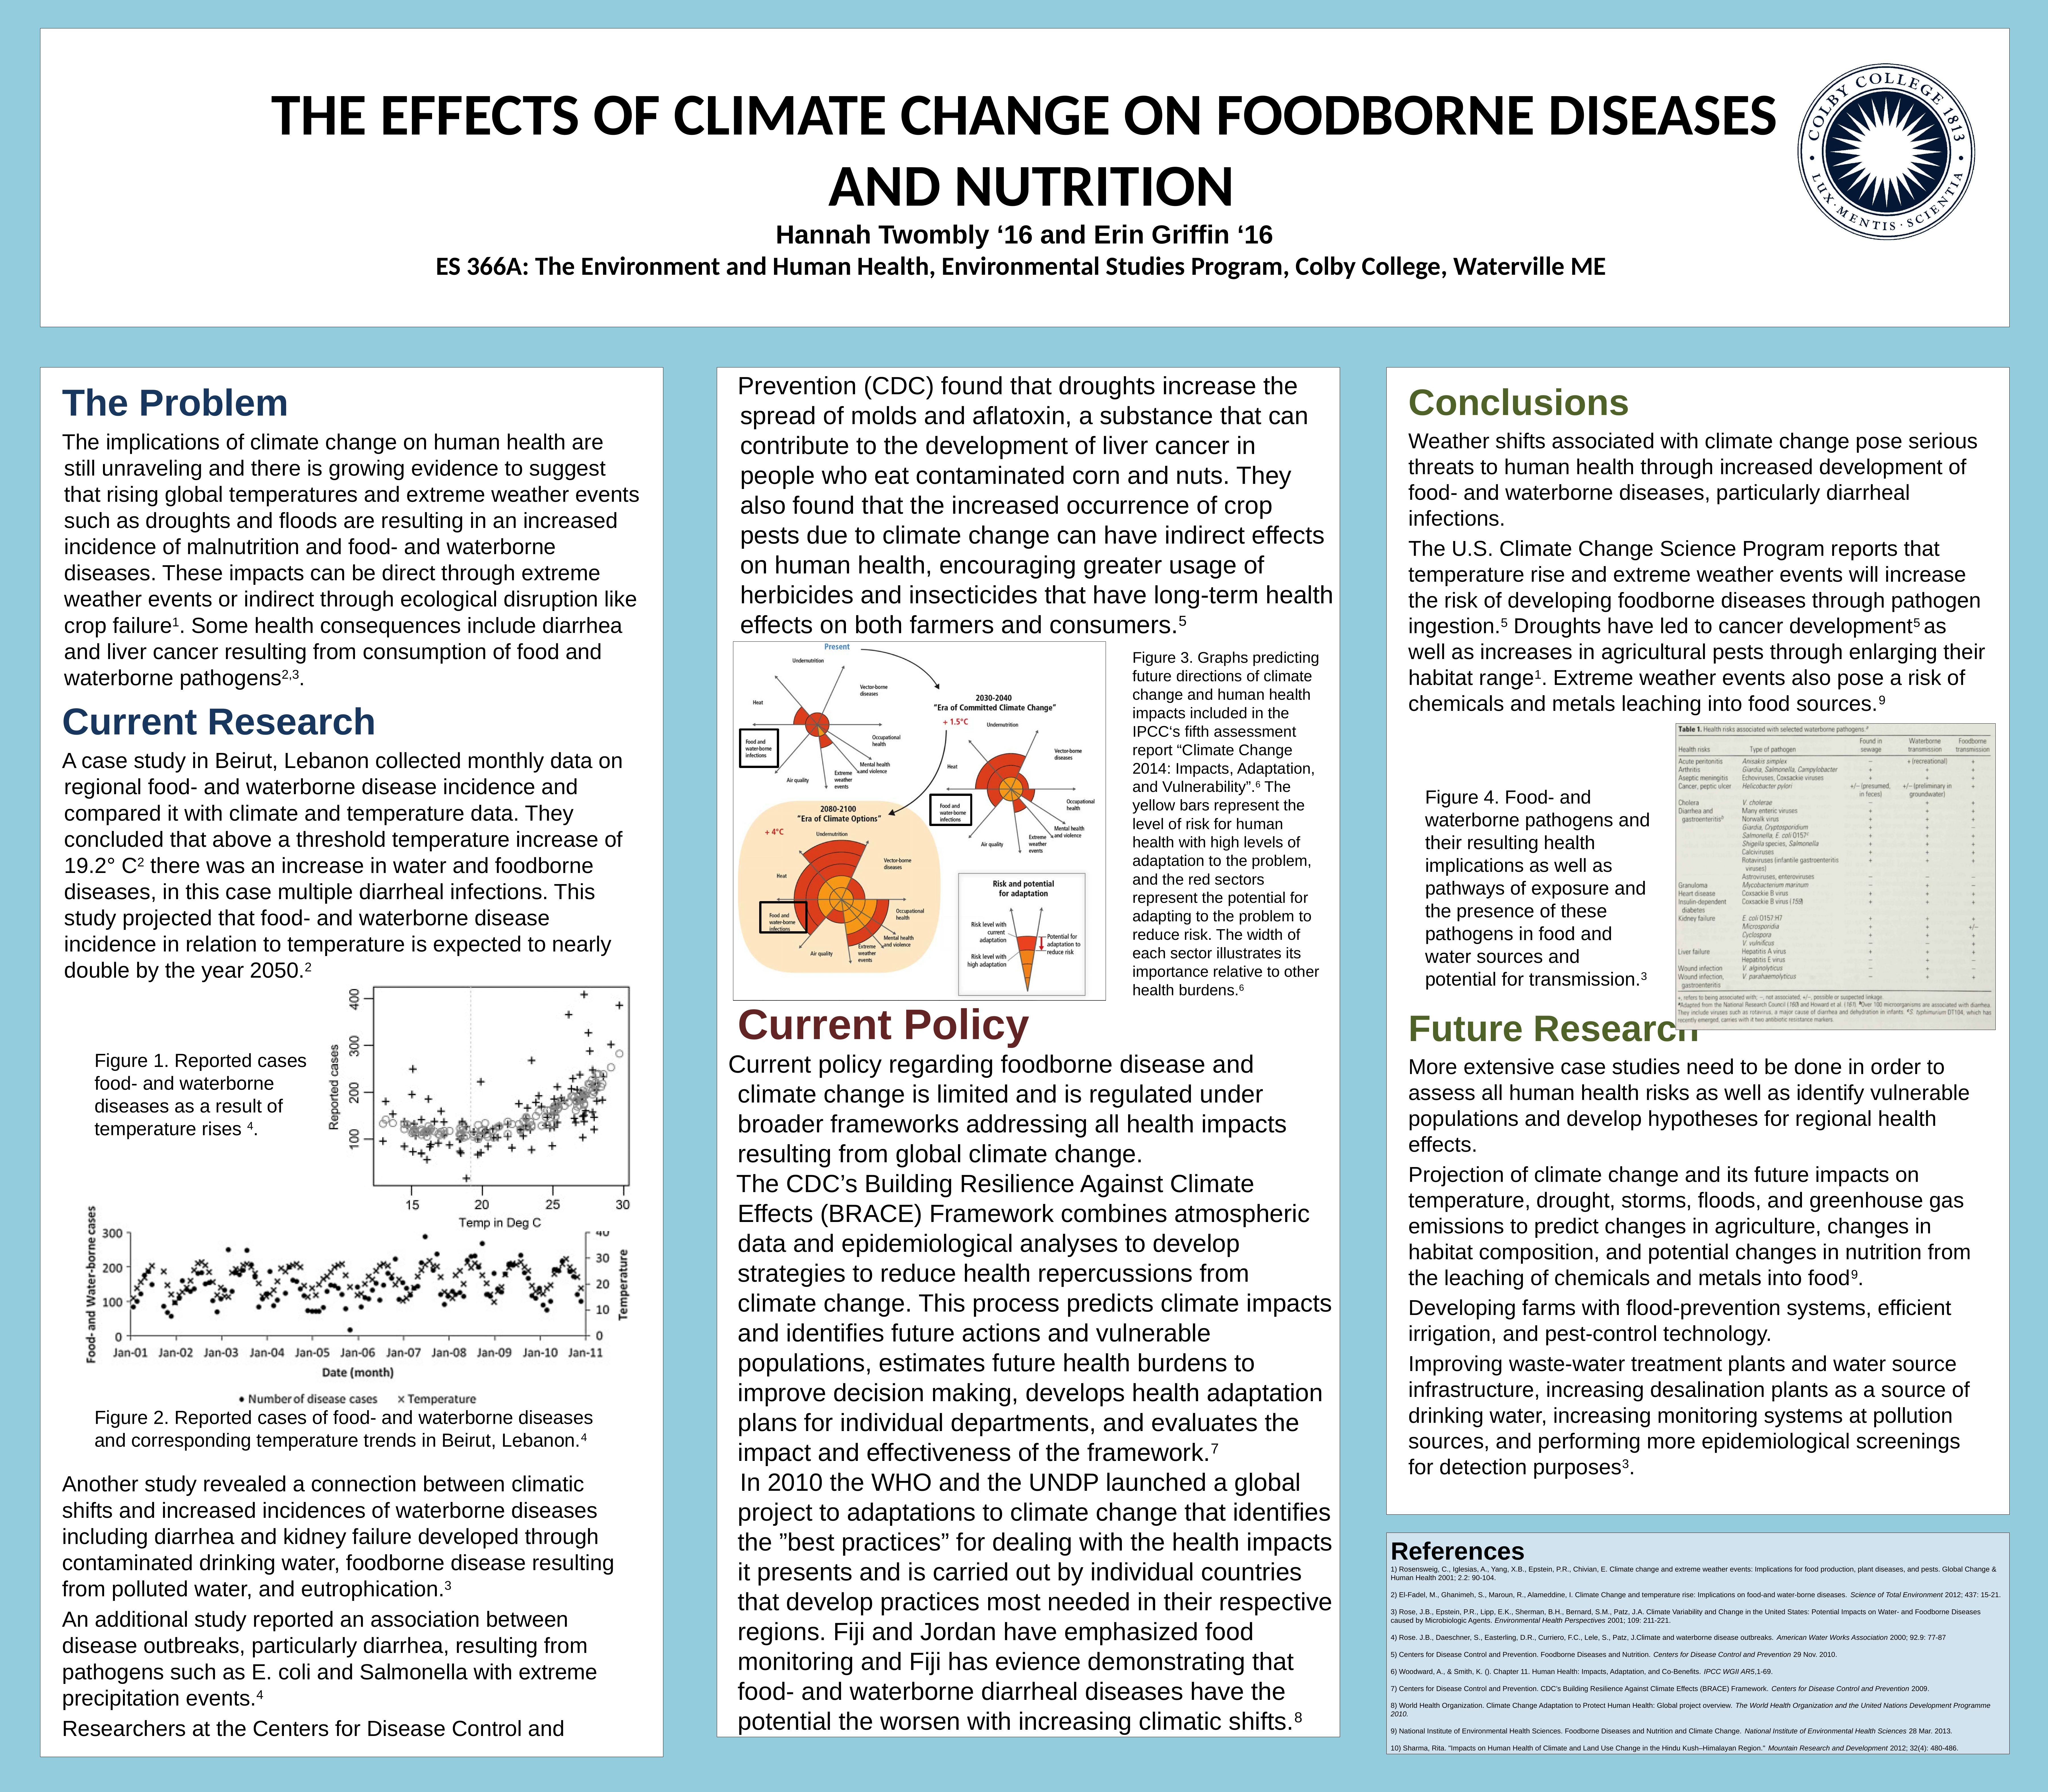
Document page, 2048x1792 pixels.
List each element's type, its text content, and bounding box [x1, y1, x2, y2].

picture [1676, 723, 1996, 1030]
text_box Figure 2. Reported cases of food- and waterborne diseases and corresponding temperature trends in Beirut, Lebanon.4 [90, 1410, 631, 1453]
picture [85, 984, 631, 1407]
text_box References 1) Rosensweig, C., Iglesias, A., Yang, X.B., Epstein, P.R., Chivian, E. Climate change and extreme weather events: Implications for food production, plant diseases, and pests. Global Change & Human Health 2001; 2.2: 90-104. 2) El-Fadel, M., Ghanimeh, S., Maroun, R., Alameddine, I. Climate Change and temperature rise: Implications on food-and water-borne diseases. Science of Total Environment 2012; 437: 15-21. 3) Rose, J.B., Epstein, P.R., Lipp, E.K., Sherman, B.H., Bernard, S.M., Patz, J.A. Climate Variability and Change in the United States: Potential Impacts on Water- and Foodborne Diseases caused by Microbiologic Agents. Environmental Health Perspectives 2001; 109: 211-221. 4) Rose. J.B., Daeschner, S., Easterling, D.R., Curriero, F.C., Lele, S., Patz, J.Climate and waterborne disease outbreaks. American Water Works Association 2000; 92.9: 77-87 5) Centers for Disease Control and Prevention. Foodborne Diseases and Nutrition. Centers for Disease Control and Prevention 29 Nov. 2010. 6) Woodward, A., & Smith, K. (). Chapter 11. Human Health: Impacts, Adaptation, and Co-Benefits. IPCC WGII AR5,1-69. 7) Centers for Disease Control and Prevention. CDC’s Building Resilience Against Climate Effects (BRACE) Framework. Centers for Disease Control and Prevention 2009. 8) World Health Organization. Climate Change Adaptation to Protect Human Health: Global project overview. The World Health Organization and the United Nations Development Programme 2010. 9) National Institute of Environmental Health Sciences. Foodborne Diseases and Nutrition and Climate Change. National Institute of Environmental Health Sciences 28 Mar. 2013. 10) Sharma, Rita. "Impacts on Human Health of Climate and Land Use Change in the Hindu Kush–Himalayan Region." Mountain Research and Development 2012; 32(4): 480-486. [1386, 1533, 2010, 1754]
text_box Prevention (CDC) found that droughts increase the spread of molds and aflatoxin, a substance that can contribute to the development of liver cancer in people who eat contaminated corn and nuts. They also found that the increased occurrence of crop pests due to climate change can have indirect effects on human health, encouraging greater usage of herbicides and insecticides that have long-term health effects on both farmers and consumers.5 Current Policy Current policy regarding foodborne disease and climate change is limited and is regulated under broader frameworks addressing all health impacts resulting from global climate change. The CDC’s Building Resilience Against Climate Effects (BRACE) Framework combines atmospheric data and epidemiological analyses to develop strategies to reduce health repercussions from climate change. This process predicts climate impacts and identifies future actions and vulnerable populations, estimates future health burdens to improve decision making, develops health adaptation plans for individual departments, and evaluates the impact and effectiveness of the framework.7 In 2010 the WHO and the UNDP launched a global project to adaptations to climate change that identifies the ”best practices” for dealing with the health impacts it presents and is carried out by individual countries that develop practices most needed in their respective regions. Fiji and Jordan have emphasized food monitoring and Fiji has evience demonstrating that food- and waterborne diarrheal diseases have the potential the worsen with increasing climatic shifts.8 [717, 367, 1340, 1737]
list The Problem The implications of climate change on human health are still unraveling and there is growing evidence to suggest that rising global temperatures and extreme weather events such as droughts and floods are resulting in an increased incidence of malnutrition and food- and waterborne diseases. These impacts can be direct through extreme weather events or indirect through ecological disruption like crop failure1. Some health consequences include diarrhea and liver cancer resulting from consumption of food and waterborne pathogens2,3. Current Research A case study in Beirut, Lebanon collected monthly data on regional food- and waterborne disease incidence and compared it with climate and temperature data. They concluded that above a threshold temperature increase of 19.2° C2 there was an increase in water and foodborne diseases, in this case multiple diarrheal infections. This study projected that food- and waterborne disease incidence in relation to temperature is expected to nearly double by the year 2050.2 Another study revealed a connection between climatic shifts and increased incidences of waterborne diseases including diarrhea and kidney failure developed through contaminated drinking water, foodborne disease resulting from polluted water, and eutrophication.3 An additional study reported an association between disease outbreaks, particularly diarrhea, resulting from pathogens such as E. coli and Salmonella with extreme precipitation events.4 Researchers at the Centers for Disease Control and [40, 367, 663, 1757]
list Conclusions Weather shifts associated with climate change pose serious threats to human health through increased development of food- and waterborne diseases, particularly diarrheal infections. The U.S. Climate Change Science Program reports that temperature rise and extreme weather events will increase the risk of developing foodborne diseases through pathogen ingestion.5 Droughts have led to cancer development5 as well as increases in agricultural pests through enlarging their habitat range1. Extreme weather events also pose a risk of chemicals and metals leaching into food sources.9 Future Research More extensive case studies need to be done in order to assess all human health risks as well as identify vulnerable populations and develop hypotheses for regional health effects. Projection of climate change and its future impacts on temperature, drought, storms, floods, and greenhouse gas emissions to predict changes in agriculture, changes in habitat composition, and potential changes in nutrition from the leaching of chemicals and metals into food9. Developing farms with flood-prevention systems, efficient irrigation, and pest-control technology. Improving waste-water treatment plants and water source infrastructure, increasing desalination plants as a source of drinking water, increasing monitoring systems at pollution sources, and performing more epidemiological screenings for detection purposes3. [1386, 367, 2010, 1515]
title THE EFFECTS OF CLIMATE CHANGE ON FOODBORNE DISEASES AND NUTRITION Hannah Twombly ‘16 and Erin Griffin ‘16 ES 366A: The Environment and Human Health, Environmental Studies Program, Colby College, Waterville ME [40, 28, 2010, 327]
picture [733, 641, 1106, 1001]
text_box Figure 1. Reported cases food- and waterborne diseases as a result of temperature rises 4. [90, 1046, 326, 1141]
text_box Figure 3. Graphs predicting future directions of climate change and human health impacts included in the IPCC‘s fifth assessment report “Climate Change 2014: Impacts, Adaptation, and Vulnerability”.6 The yellow bars represent the level of risk for human health with high levels of adaptation to the problem, and the red sectors represent the potential for adapting to the problem to reduce risk. The width of each sector illustrates its importance relative to other health burdens.6 [1128, 645, 1328, 1001]
text_box Figure 4. Food- and waterborne pathogens and their resulting health implications as well as pathways of exposure and the presence of these pathogens in food and water sources and potential for transmission.3 [1421, 783, 1661, 992]
picture [1792, 59, 1981, 244]
